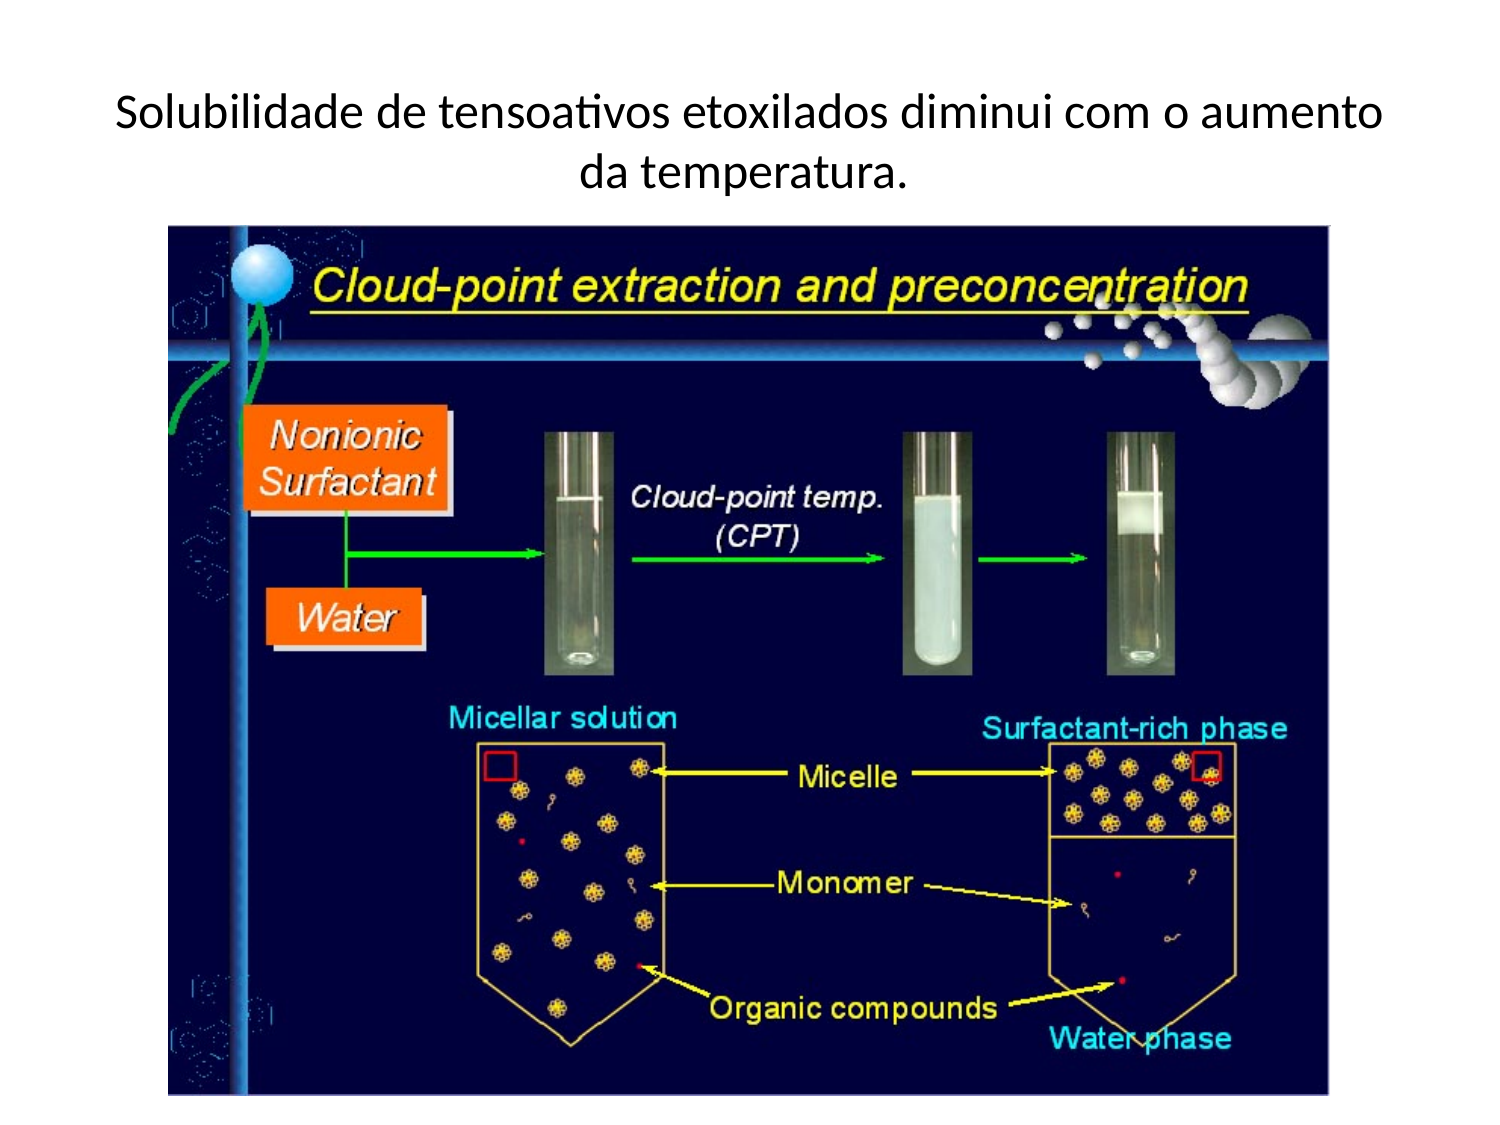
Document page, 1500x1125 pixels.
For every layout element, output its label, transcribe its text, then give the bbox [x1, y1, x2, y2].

title Solubilidade de tensoativos etoxilados diminui com o aumento da temperatura. [75, 45, 1425, 233]
picture [168, 225, 1331, 1097]
